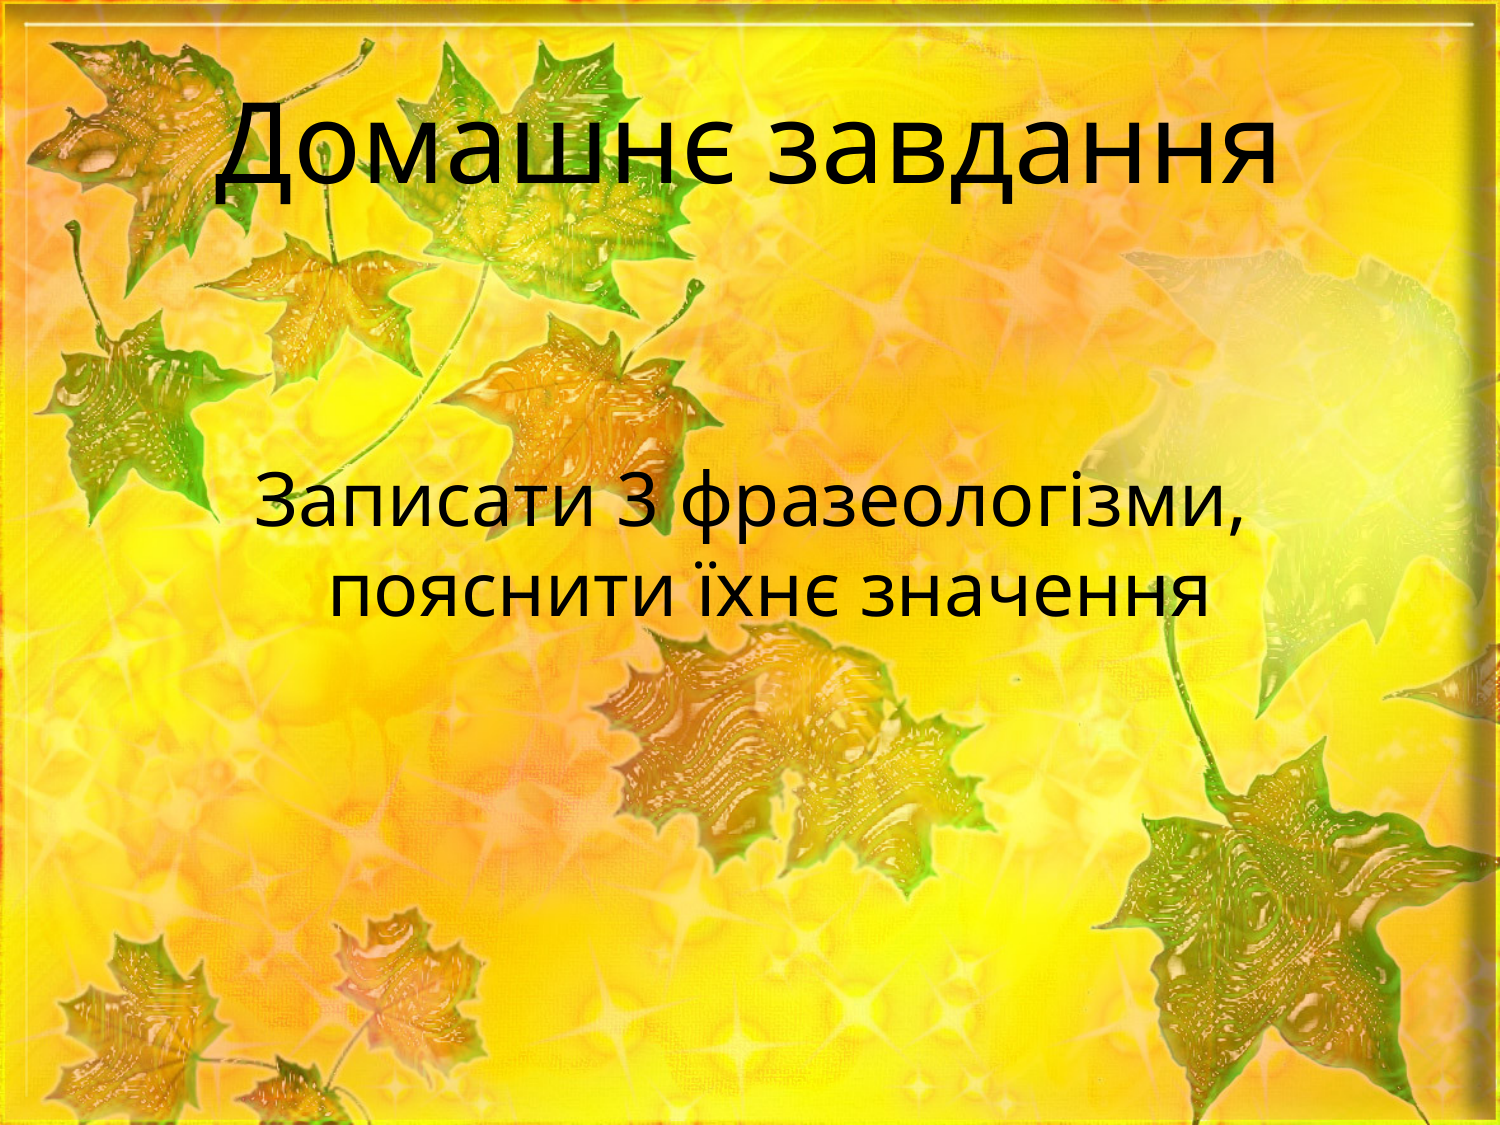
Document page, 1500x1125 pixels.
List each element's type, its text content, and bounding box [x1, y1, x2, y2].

title Домашнє завдання [75, 45, 1425, 233]
list Записати 3 фразеологізми, пояснити їхнє значення [76, 444, 1427, 823]
picture [0, 0, 1500, 1125]
